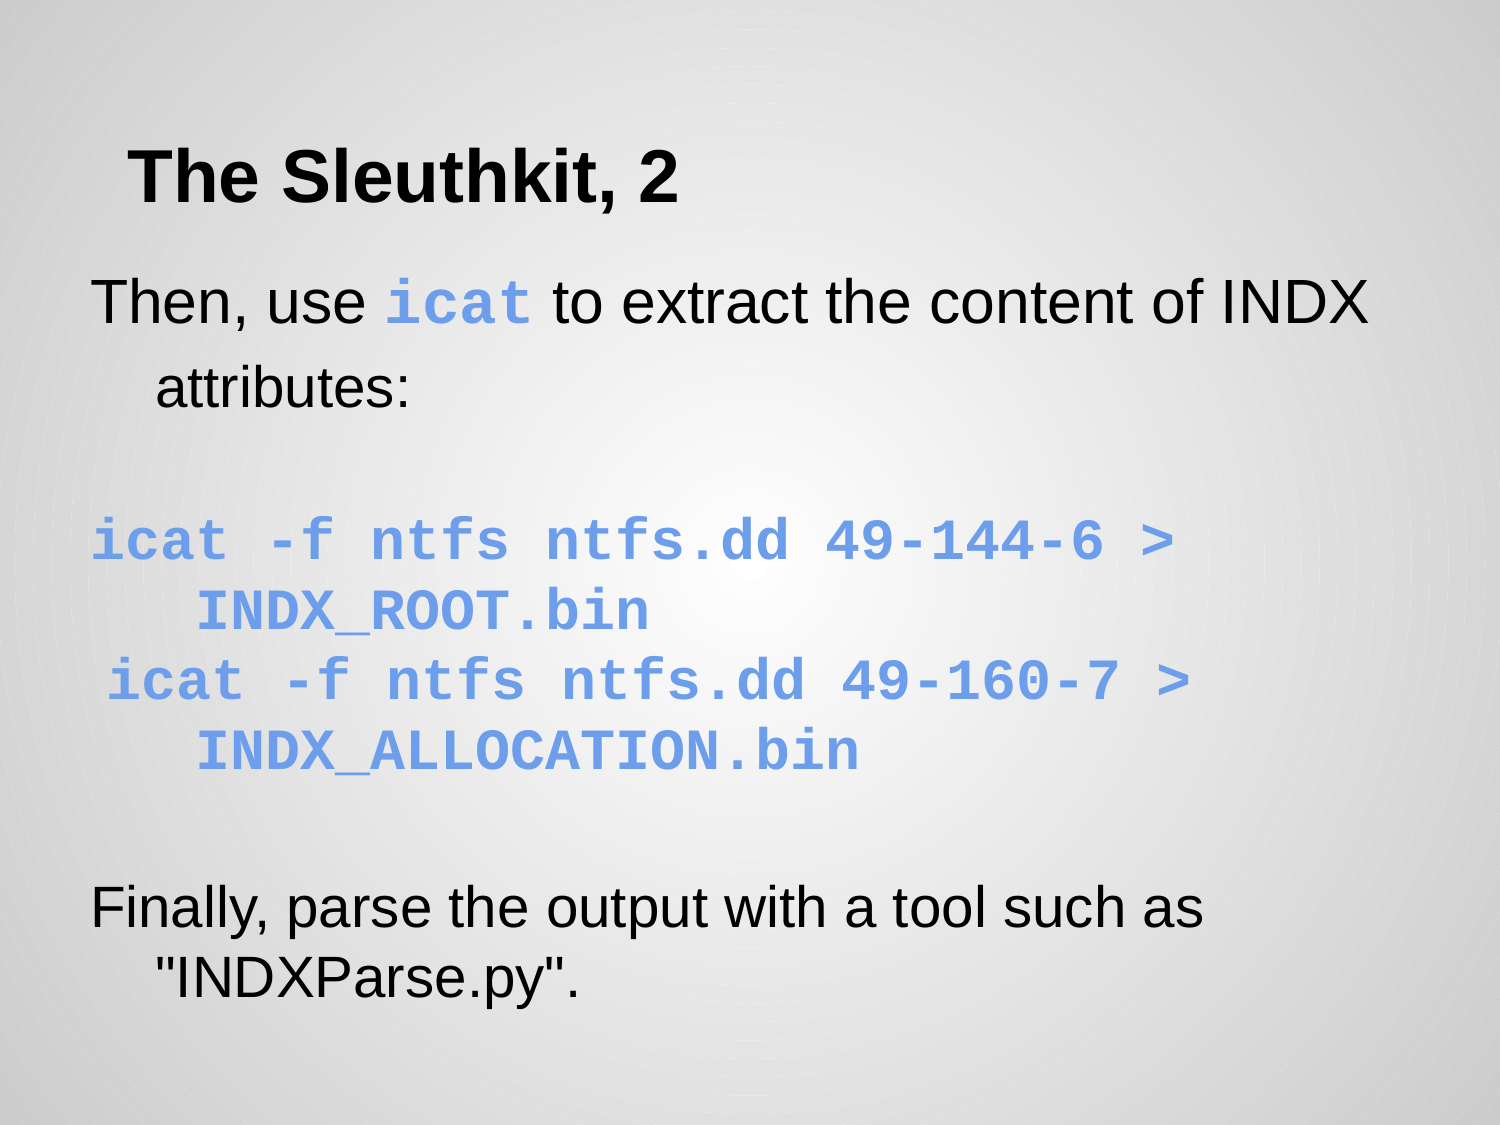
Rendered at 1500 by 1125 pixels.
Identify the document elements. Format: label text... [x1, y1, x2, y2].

title The Sleuthkit, 2 [75, 45, 1425, 171]
list Then, use icat to extract the content of INDX attributes: icat -f ntfs ntfs.dd 49-144-6 > INDX_ROOT.bin icat -f ntfs ntfs.dd 49-160-7 > INDX_ALLOCATION.bin Finally, parse the output with a tool such as "INDXParse.py". [75, 171, 1500, 1100]
